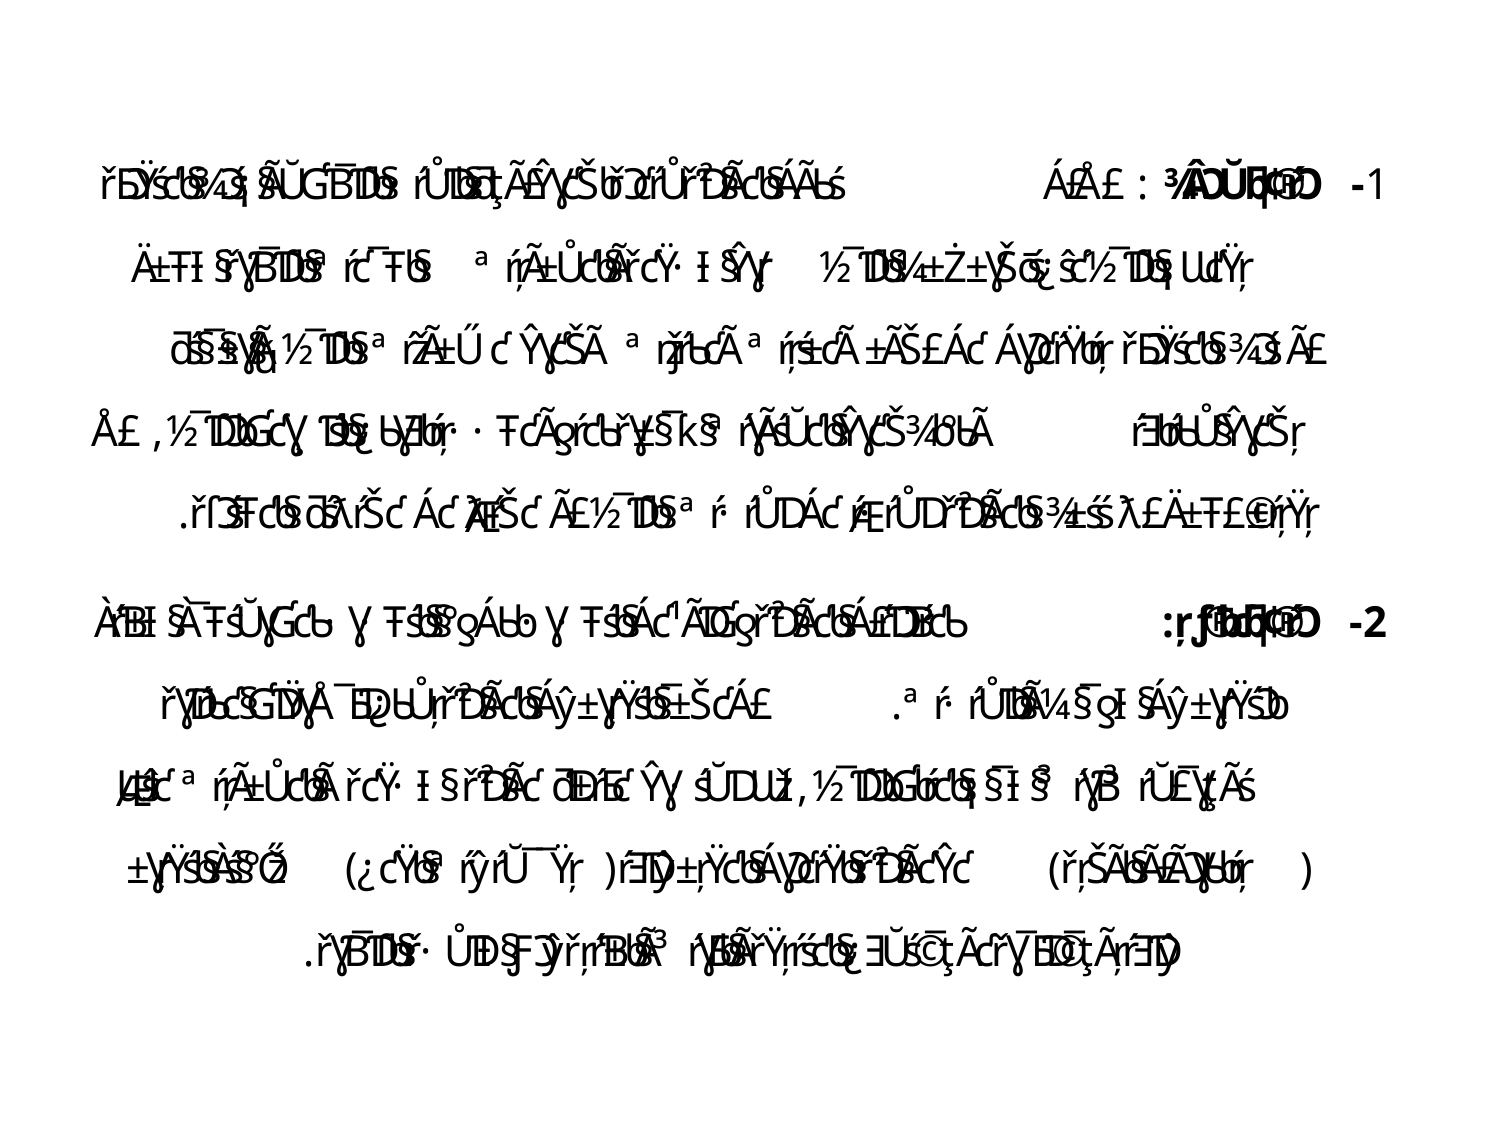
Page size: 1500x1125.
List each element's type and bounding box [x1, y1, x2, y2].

picture [88, 148, 1389, 1024]
